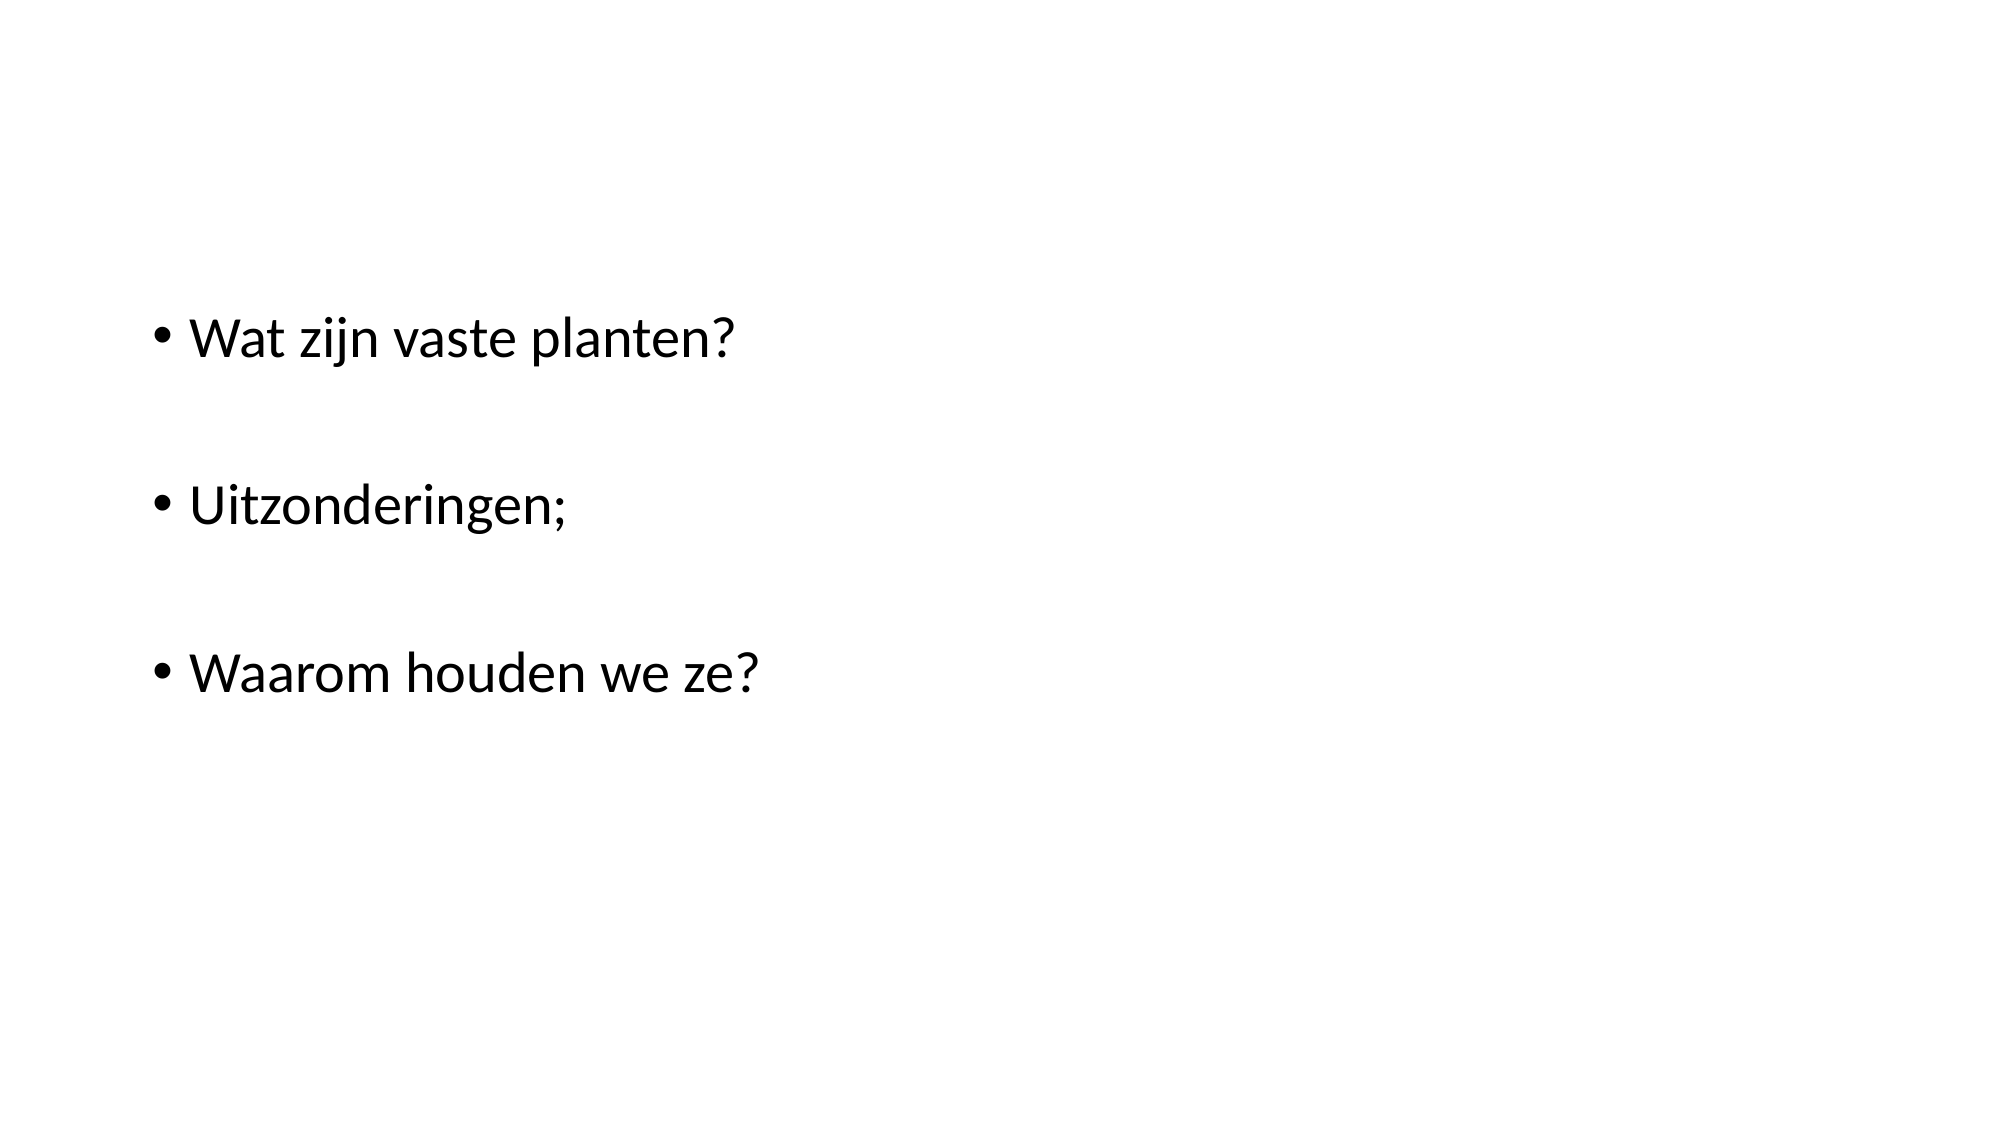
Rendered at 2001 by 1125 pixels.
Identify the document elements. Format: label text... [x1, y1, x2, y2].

list Wat zijn vaste planten? Uitzonderingen; Waarom houden we ze? [137, 299, 1863, 1014]
